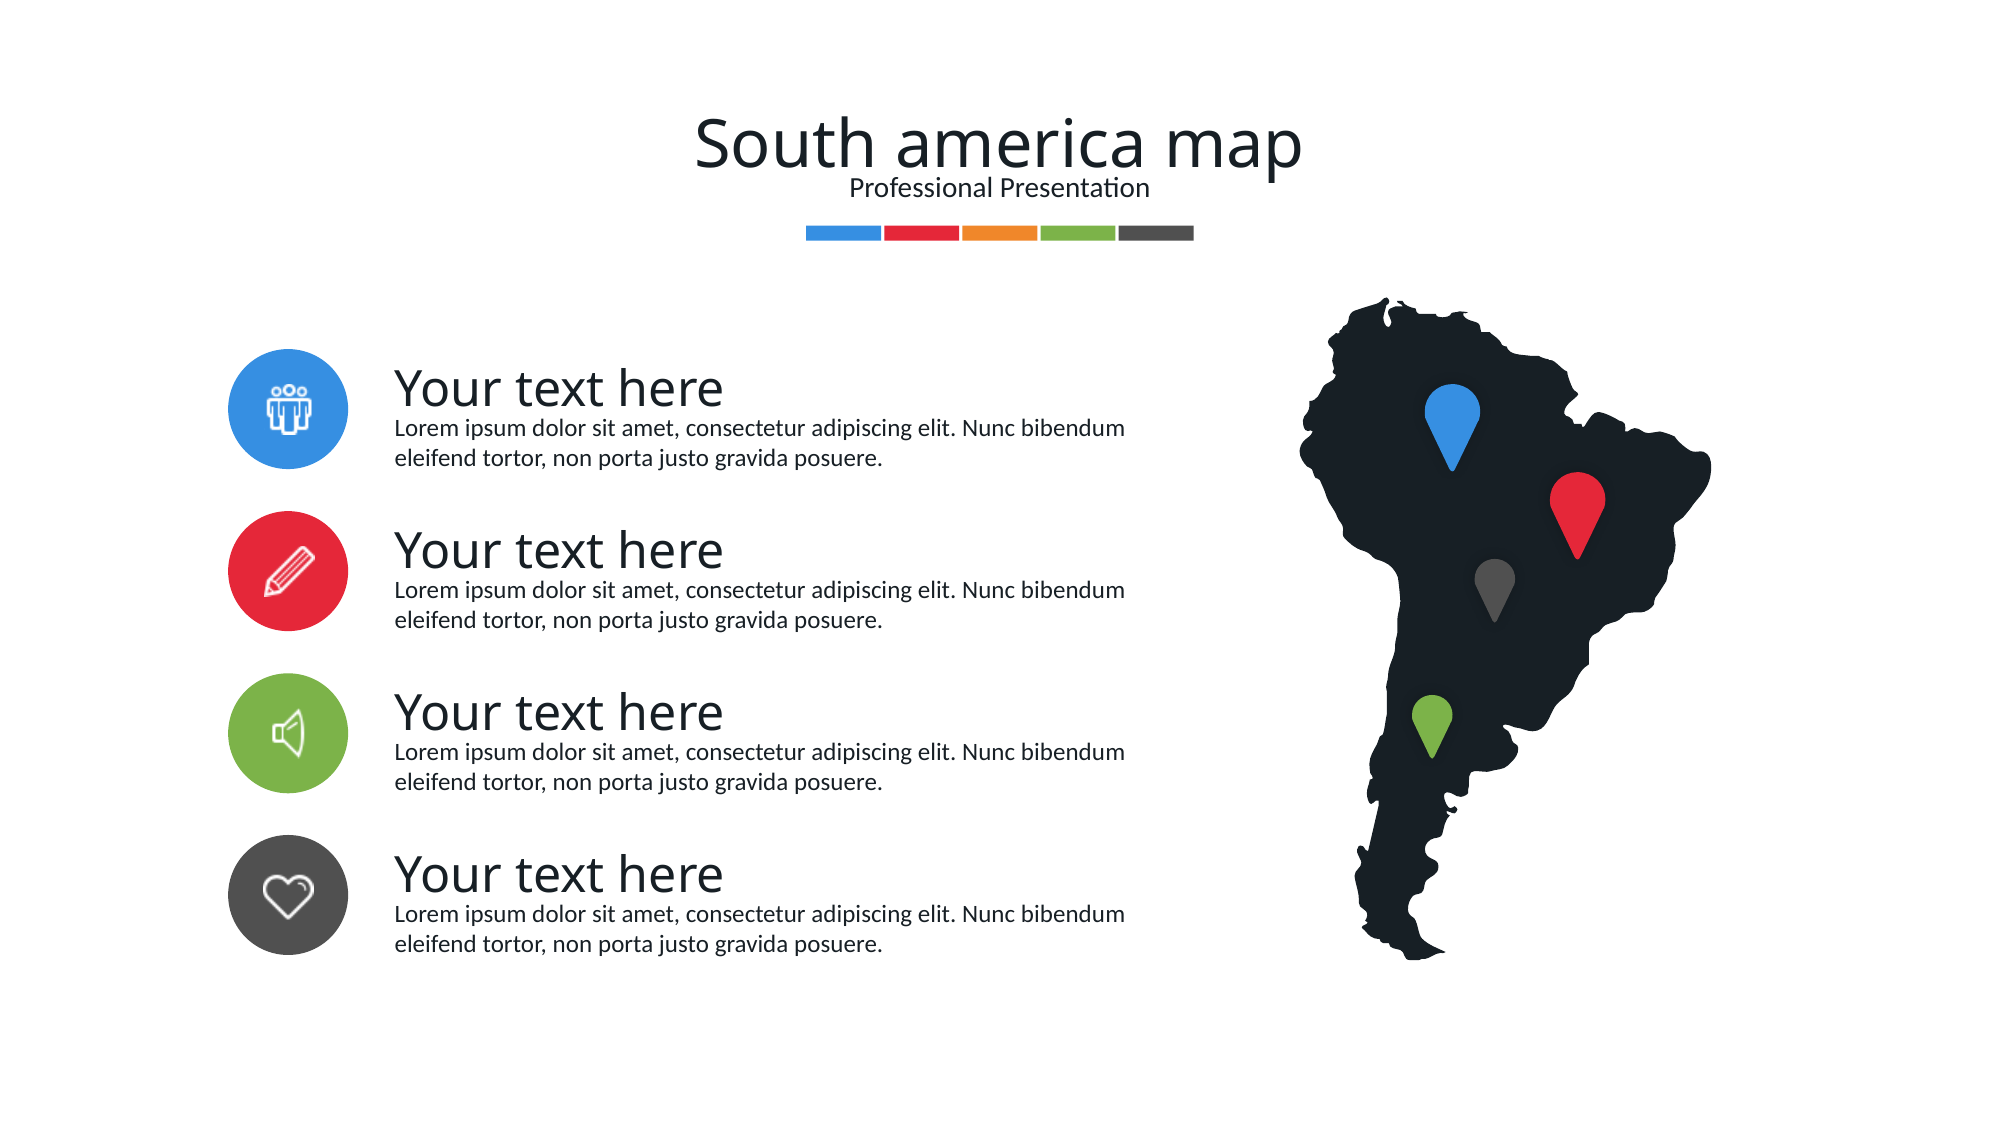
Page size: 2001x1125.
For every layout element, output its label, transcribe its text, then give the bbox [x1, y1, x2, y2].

text_box Lorem ipsum dolor sit amet, consectetur adipiscing elit. Nunc bibendum eleifend tortor, non porta justo gravida posuere. [379, 586, 1188, 641]
picture [264, 546, 315, 597]
text_box [227, 672, 350, 795]
text_box [227, 348, 350, 471]
text_box Lorem ipsum dolor sit amet, consectetur adipiscing elit. Nunc bibendum eleifend tortor, non porta justo gravida posuere. [379, 910, 1188, 965]
picture [264, 384, 315, 435]
text_box Your text here [379, 511, 1188, 586]
text_box [1549, 472, 1606, 560]
text_box Your text here [379, 834, 1188, 910]
text_box Your text here [379, 673, 1188, 748]
picture [263, 872, 314, 923]
text_box Lorem ipsum dolor sit amet, consectetur adipiscing elit. Nunc bibendum eleifend tortor, non porta justo gravida posuere. [379, 748, 1188, 803]
text_box Your text here [379, 349, 1188, 424]
text_box [1474, 558, 1516, 623]
picture [263, 708, 314, 759]
text_box Lorem ipsum dolor sit amet, consectetur adipiscing elit. Nunc bibendum eleifend tortor, non porta justo gravida posuere. [379, 424, 1188, 479]
text_box [227, 833, 350, 957]
text_box [1412, 694, 1453, 759]
text_box [227, 510, 350, 633]
text_box [1424, 384, 1481, 472]
text_box [1299, 297, 1712, 961]
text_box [0, 93, 2000, 241]
